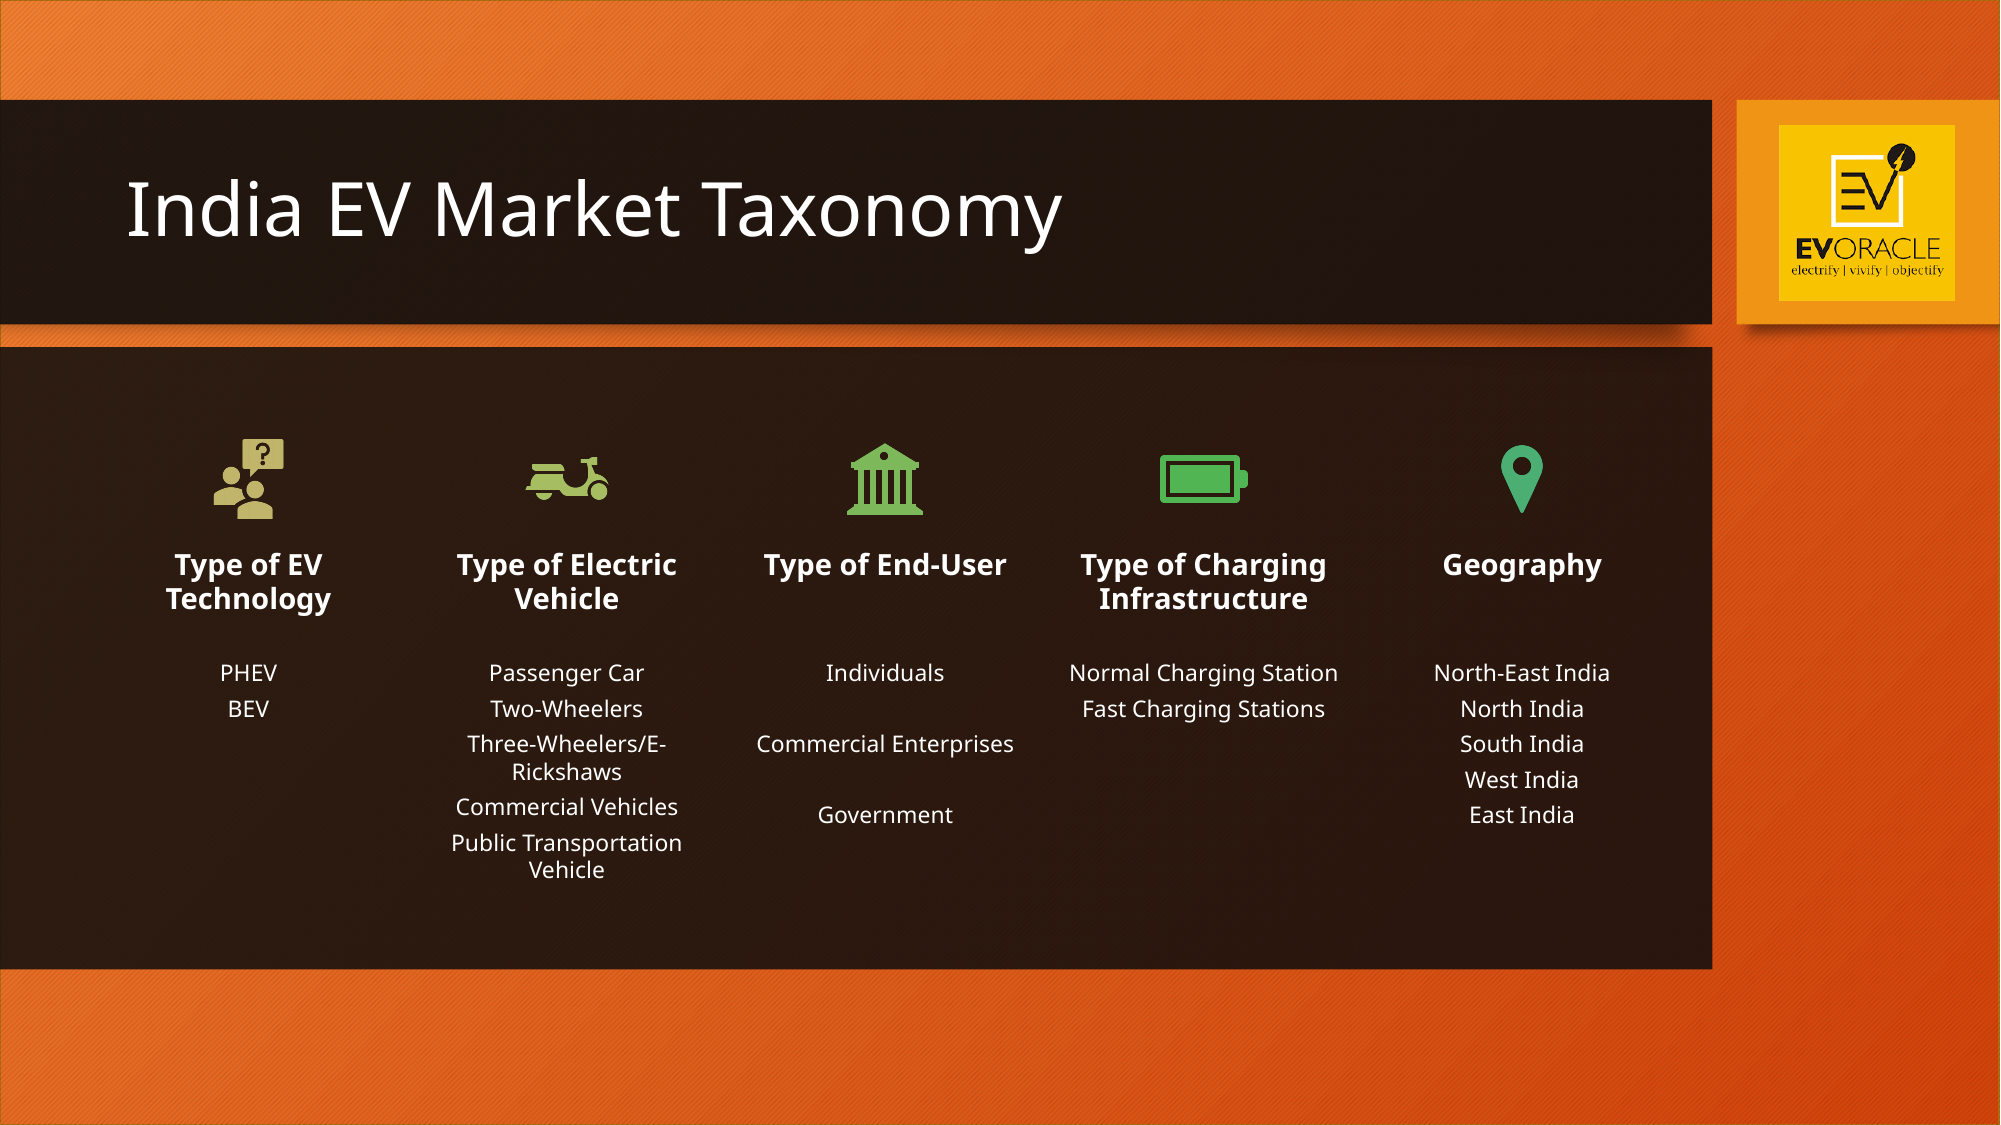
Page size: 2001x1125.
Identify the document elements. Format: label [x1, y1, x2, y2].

list [111, 397, 1660, 917]
picture [0, 0, 2000, 1125]
